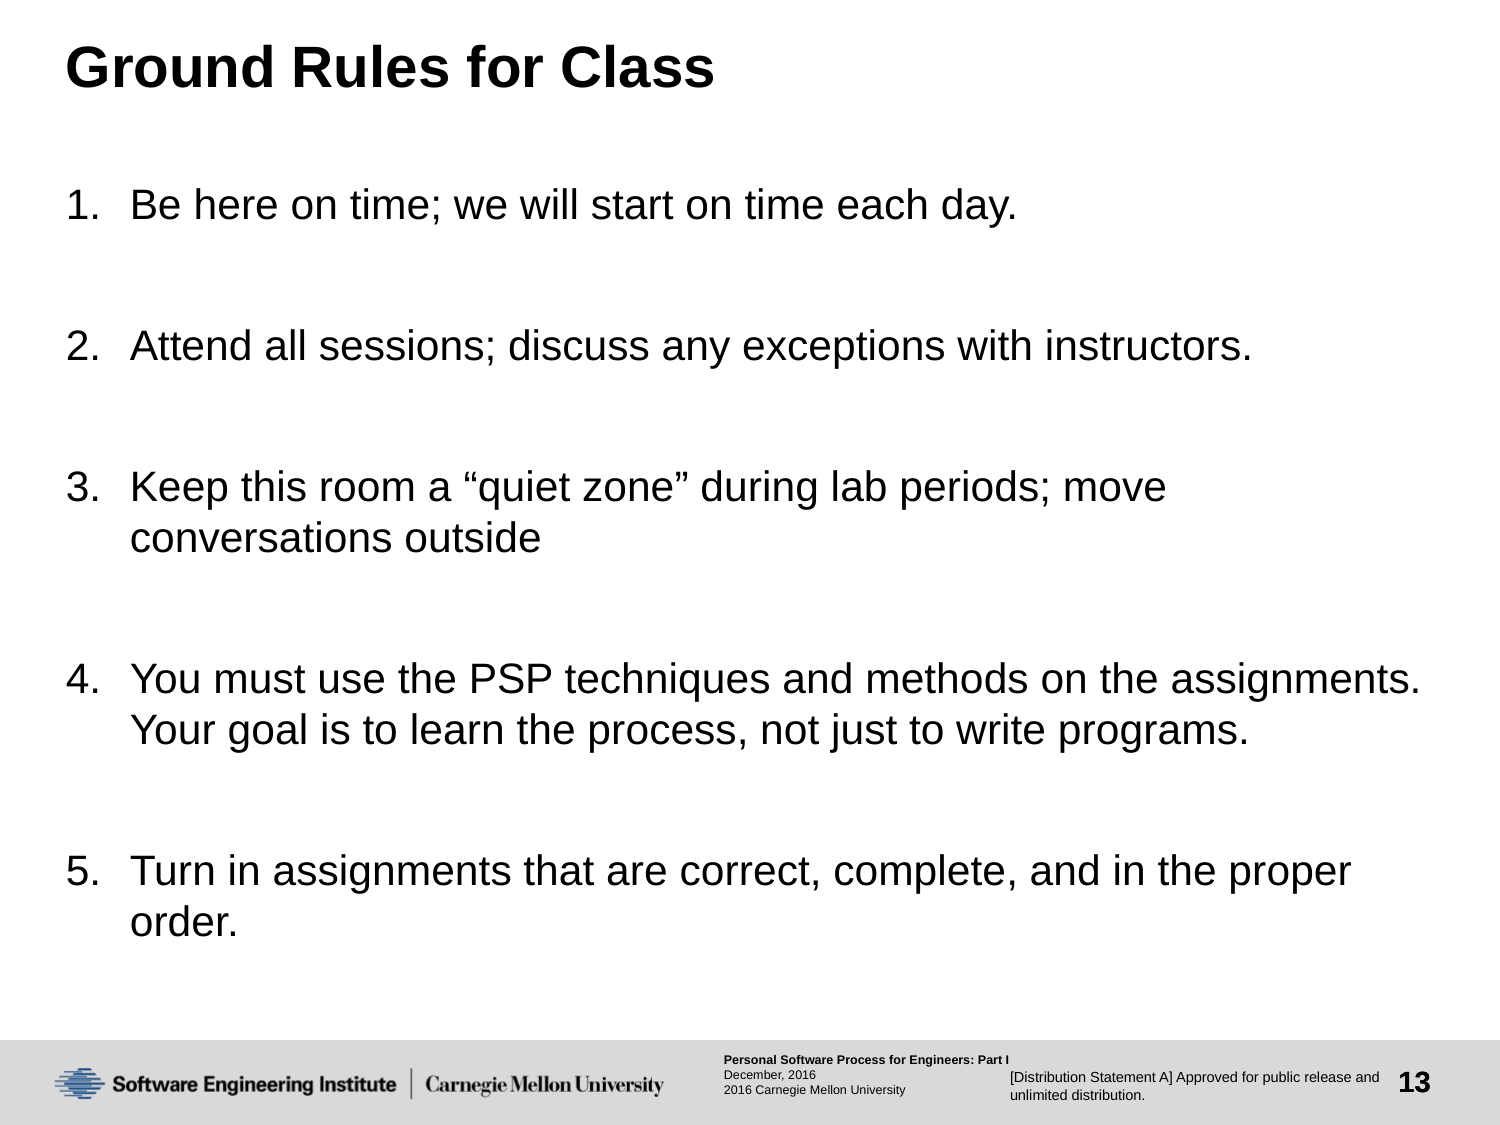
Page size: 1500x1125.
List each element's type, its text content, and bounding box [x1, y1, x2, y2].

title Ground Rules for Class [65, 37, 1313, 148]
list Be here on time; we will start on time each day. Attend all sessions; discuss any exceptions with instructors. Keep this room a “quiet zone” during lab periods; move conversations outside You must use the PSP techniques and methods on the assignments. Your goal is to learn the process, not just to write programs. Turn in assignments that are correct, complete, and in the proper order. [65, 177, 1431, 1000]
picture [46, 1061, 673, 1104]
